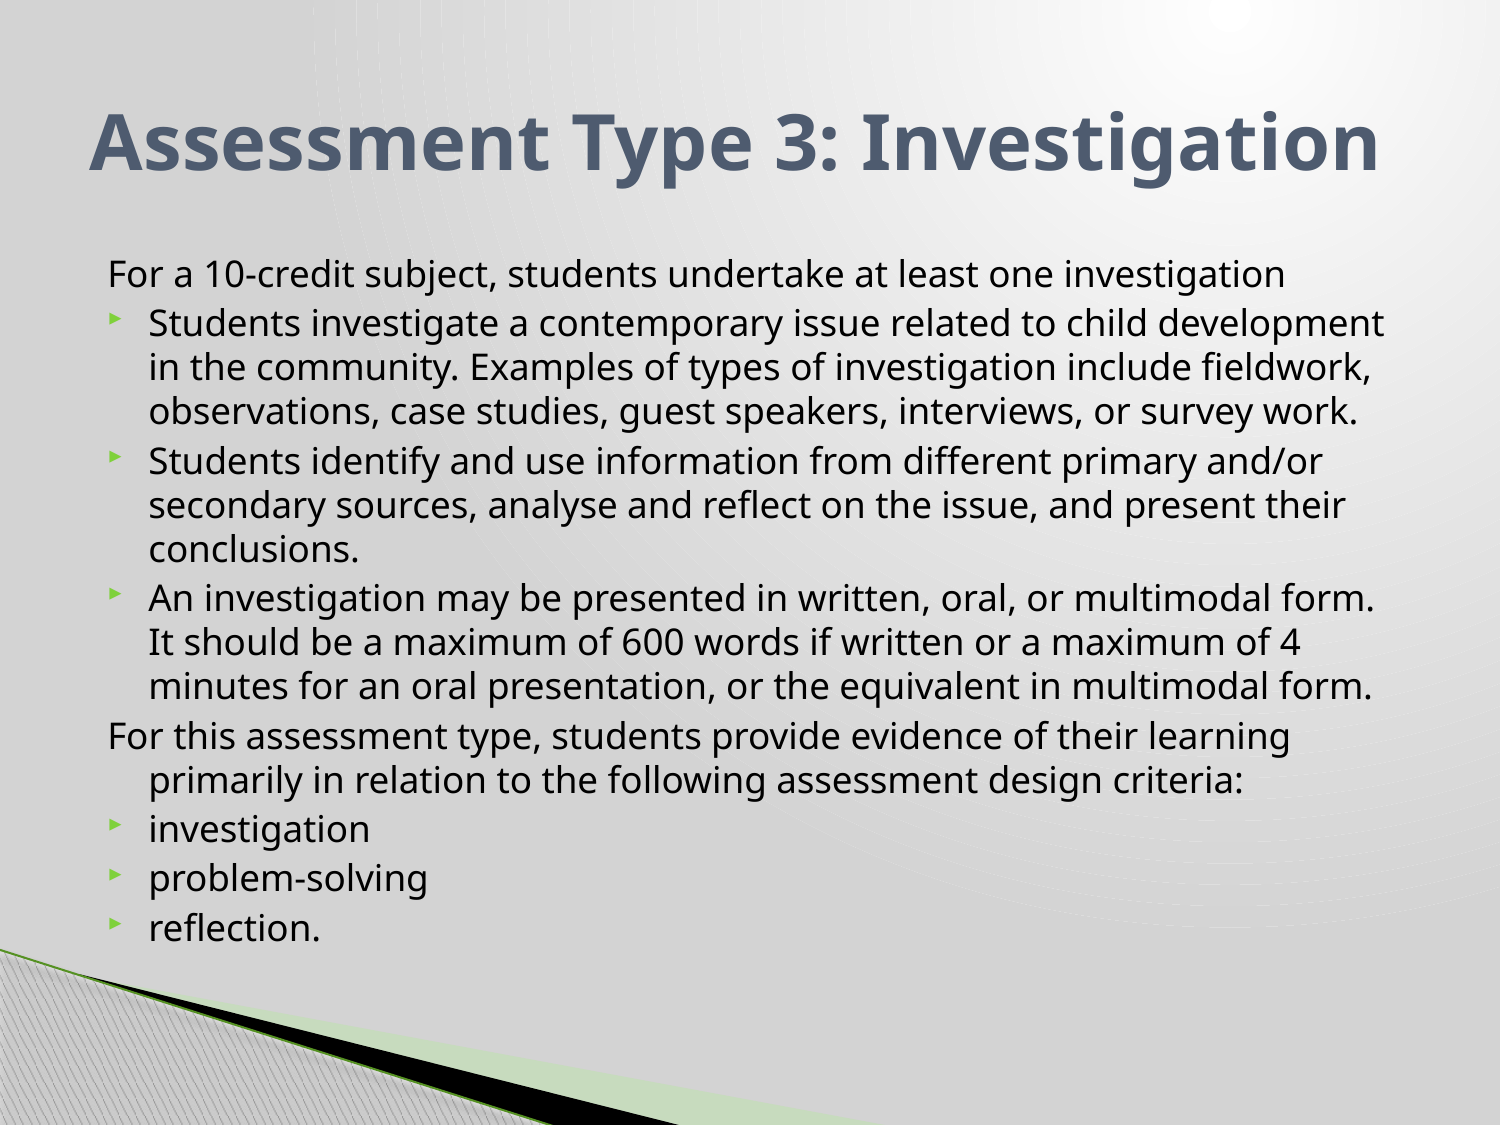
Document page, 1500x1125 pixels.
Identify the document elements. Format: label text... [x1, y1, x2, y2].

title Assessment Type 3: Investigation [75, 45, 1425, 233]
list For a 10-credit subject, students undertake at least one investigation Students investigate a contemporary issue related to child development in the community. Examples of types of investigation include fieldwork, observations, case studies, guest speakers, interviews, or survey work. Students identify and use information from different primary and/or secondary sources, analyse and reflect on the issue, and present their conclusions. An investigation may be presented in written, oral, or multimodal form. It should be a maximum of 600 words if written or a maximum of 4 minutes for an oral presentation, or the equivalent in multimodal form. For this assessment type, students provide evidence of their learning primarily in relation to the following assessment design criteria: investigation problem-solving reflection. [75, 243, 1425, 986]
